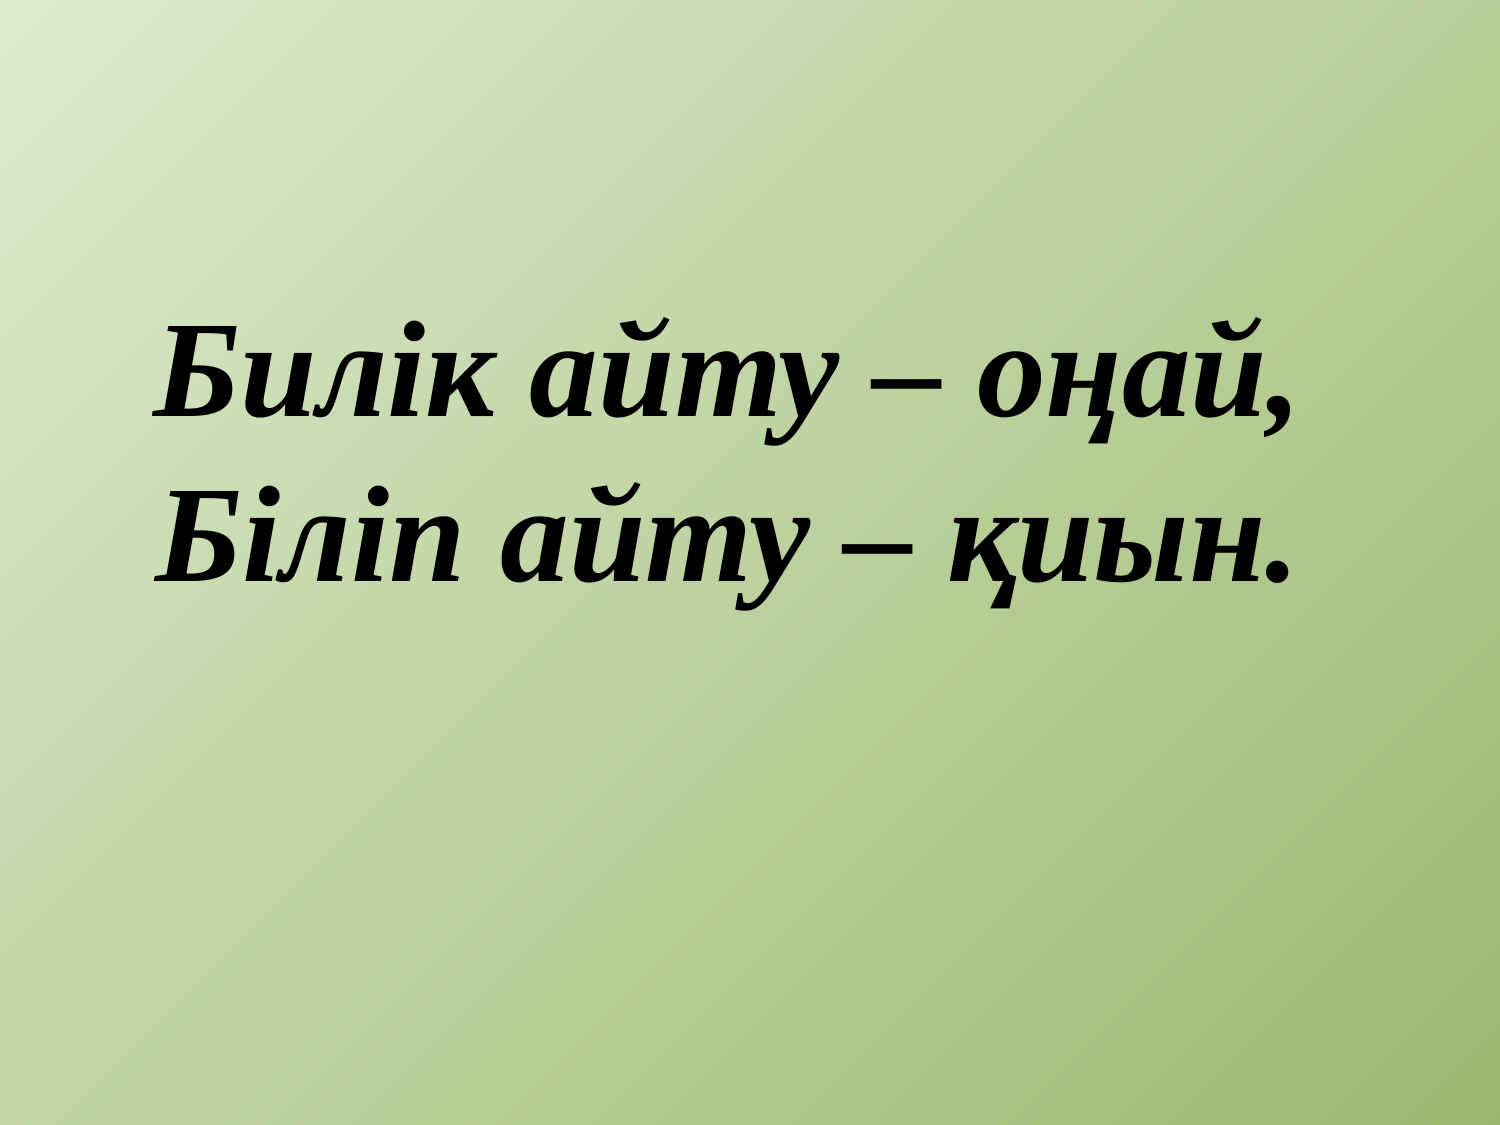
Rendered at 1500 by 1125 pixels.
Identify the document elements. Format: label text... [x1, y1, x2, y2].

title Билік айту – оңай, Біліп айту – қиын. [53, 349, 1404, 538]
